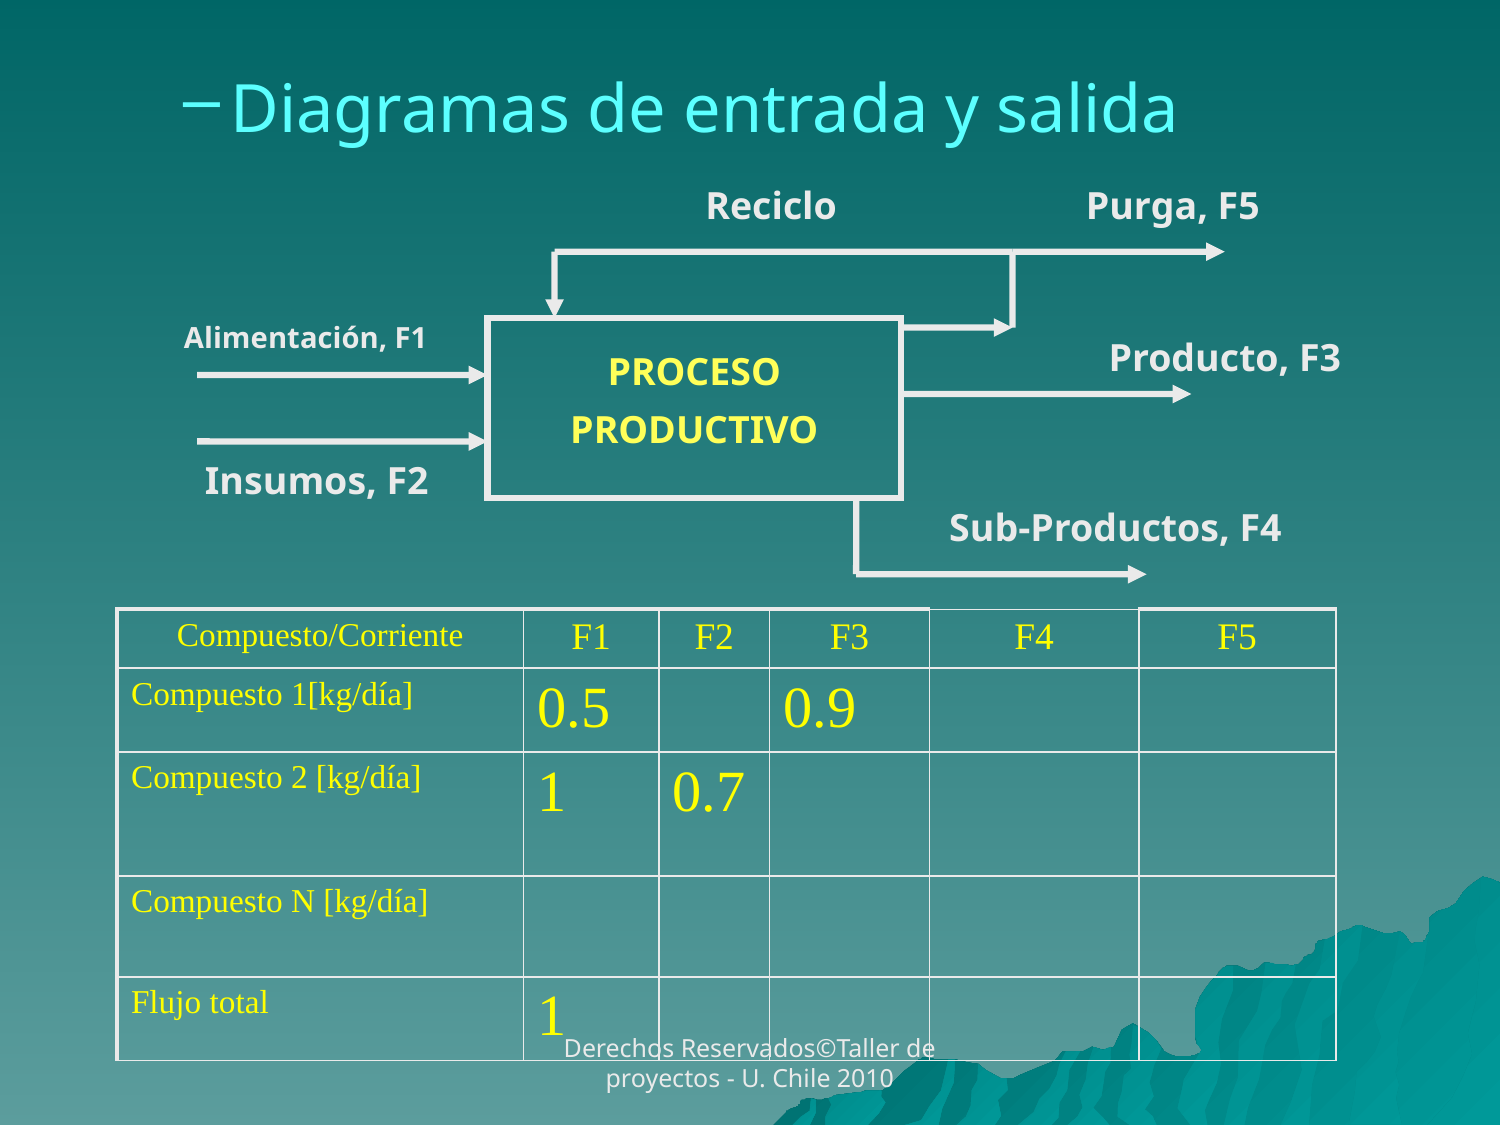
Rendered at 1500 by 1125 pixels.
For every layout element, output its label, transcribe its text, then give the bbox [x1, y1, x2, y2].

footer Derechos Reservados©Taller de proyectos - U. Chile 2010 [512, 1061, 988, 1101]
table_cell 0.5 [524, 669, 658, 751]
table_header F2 [660, 611, 769, 667]
table_cell [524, 877, 658, 976]
table_cell [660, 978, 769, 1060]
table_cell [1140, 978, 1335, 1060]
table_cell [1140, 877, 1335, 976]
table_cell Compuesto N [kg/día] [119, 877, 523, 976]
table_cell [770, 978, 929, 1060]
table_cell Compuesto 2 [kg/día] [119, 753, 523, 875]
table_cell Flujo total [119, 978, 523, 1060]
table_cell [1140, 669, 1335, 751]
table_cell [1140, 753, 1335, 875]
table_cell [770, 753, 929, 875]
table_header F5 [1140, 611, 1335, 667]
table_cell [930, 978, 1138, 1060]
table_header F1 [524, 611, 658, 667]
table_cell 0.7 [660, 753, 769, 875]
table_cell [930, 669, 1138, 751]
table_header Compuesto/Corriente [119, 611, 523, 667]
table_header F3 [770, 611, 929, 667]
table_cell Compuesto 1[kg/día] [119, 669, 523, 751]
table_cell 1 [524, 753, 658, 875]
table_cell [930, 753, 1138, 875]
table_cell [930, 877, 1138, 976]
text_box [152, 175, 1360, 575]
table_cell [660, 877, 769, 976]
list Diagramas de entrada y salida [93, 58, 1369, 176]
table_cell [660, 669, 769, 751]
table_cell 1 [524, 978, 658, 1060]
table_header F4 [930, 610, 1138, 667]
table_cell 0.9 [770, 669, 929, 751]
table_cell [770, 877, 929, 976]
